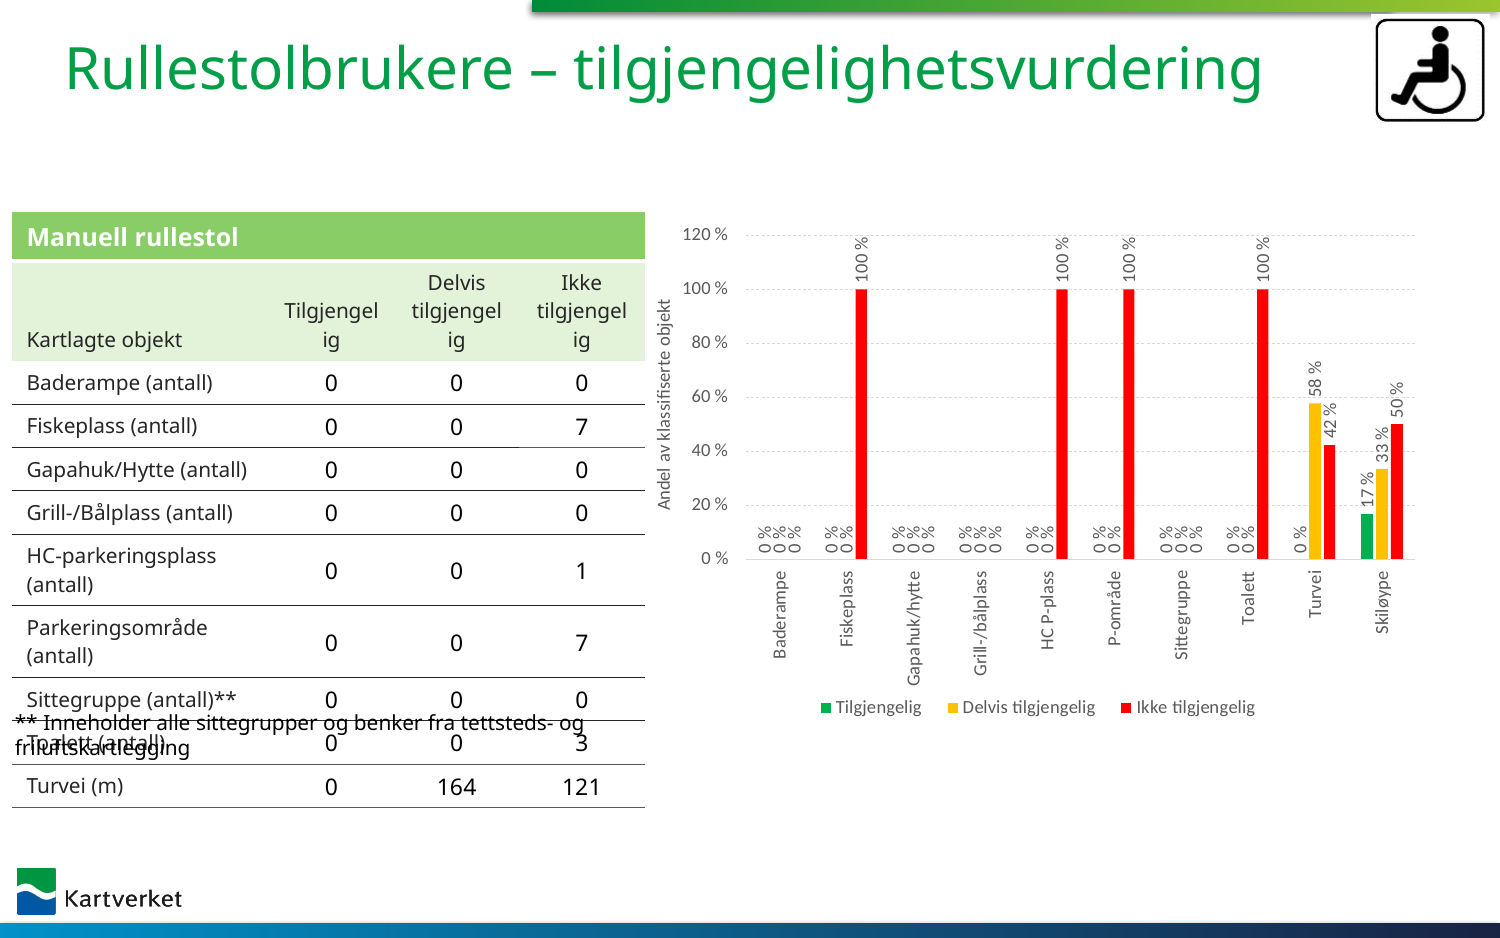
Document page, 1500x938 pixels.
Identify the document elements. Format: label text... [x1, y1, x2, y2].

table_header Manuell rullestol [12, 212, 645, 259]
table_cell 0 [394, 361, 519, 404]
table_cell 0 [269, 405, 394, 447]
picture [643, 218, 1426, 728]
table_cell Ikke tilgjengelig [519, 263, 638, 361]
table_cell 164 [394, 768, 519, 807]
table_cell 0 [269, 361, 394, 404]
table_cell Grill-/Bålplass (antall) [12, 491, 269, 534]
table_cell 7 [519, 405, 638, 447]
table_cell 0 [519, 678, 638, 702]
table_cell 0 [394, 606, 519, 677]
table_cell 0 [269, 768, 394, 807]
table_cell Fiskeplass (antall) [12, 405, 269, 447]
table_cell 0 [519, 448, 638, 490]
table_cell 0 [394, 491, 519, 534]
text_box ** Inneholder alle sittegrupper og benker fra tettsteds- og friluftskartlegging [0, 702, 745, 768]
table_cell 0 [519, 361, 638, 404]
table_cell 0 [394, 535, 519, 605]
table_cell Delvis tilgjengelig [394, 263, 519, 361]
table_cell 0 [269, 678, 394, 702]
picture [1371, 13, 1491, 127]
table_cell Sittegruppe (antall)** [12, 678, 269, 702]
table_cell Baderampe (antall) [12, 361, 269, 404]
table_cell 0 [519, 491, 638, 534]
table_cell HC-parkeringsplass (antall) [12, 535, 269, 605]
table_cell Gapahuk/Hytte (antall) [12, 448, 269, 490]
text_box Rullestolbrukere – tilgjengelighetsvurdering [49, 12, 1372, 109]
table_cell 121 [519, 768, 645, 807]
table_cell Turvei (m) [12, 768, 269, 807]
table_cell Kartlagte objekt [12, 263, 269, 361]
table_cell 0 [269, 535, 394, 605]
table_cell 7 [519, 606, 638, 677]
table_cell Tilgjengelig [269, 263, 394, 361]
table_cell 0 [269, 448, 394, 490]
table_cell 1 [519, 535, 638, 605]
table_cell 0 [394, 678, 519, 702]
table_cell 0 [269, 491, 394, 534]
table_cell 0 [394, 448, 519, 490]
table_cell 0 [269, 606, 394, 677]
table_cell 0 [394, 405, 519, 447]
table_cell Parkeringsområde (antall) [12, 606, 269, 677]
